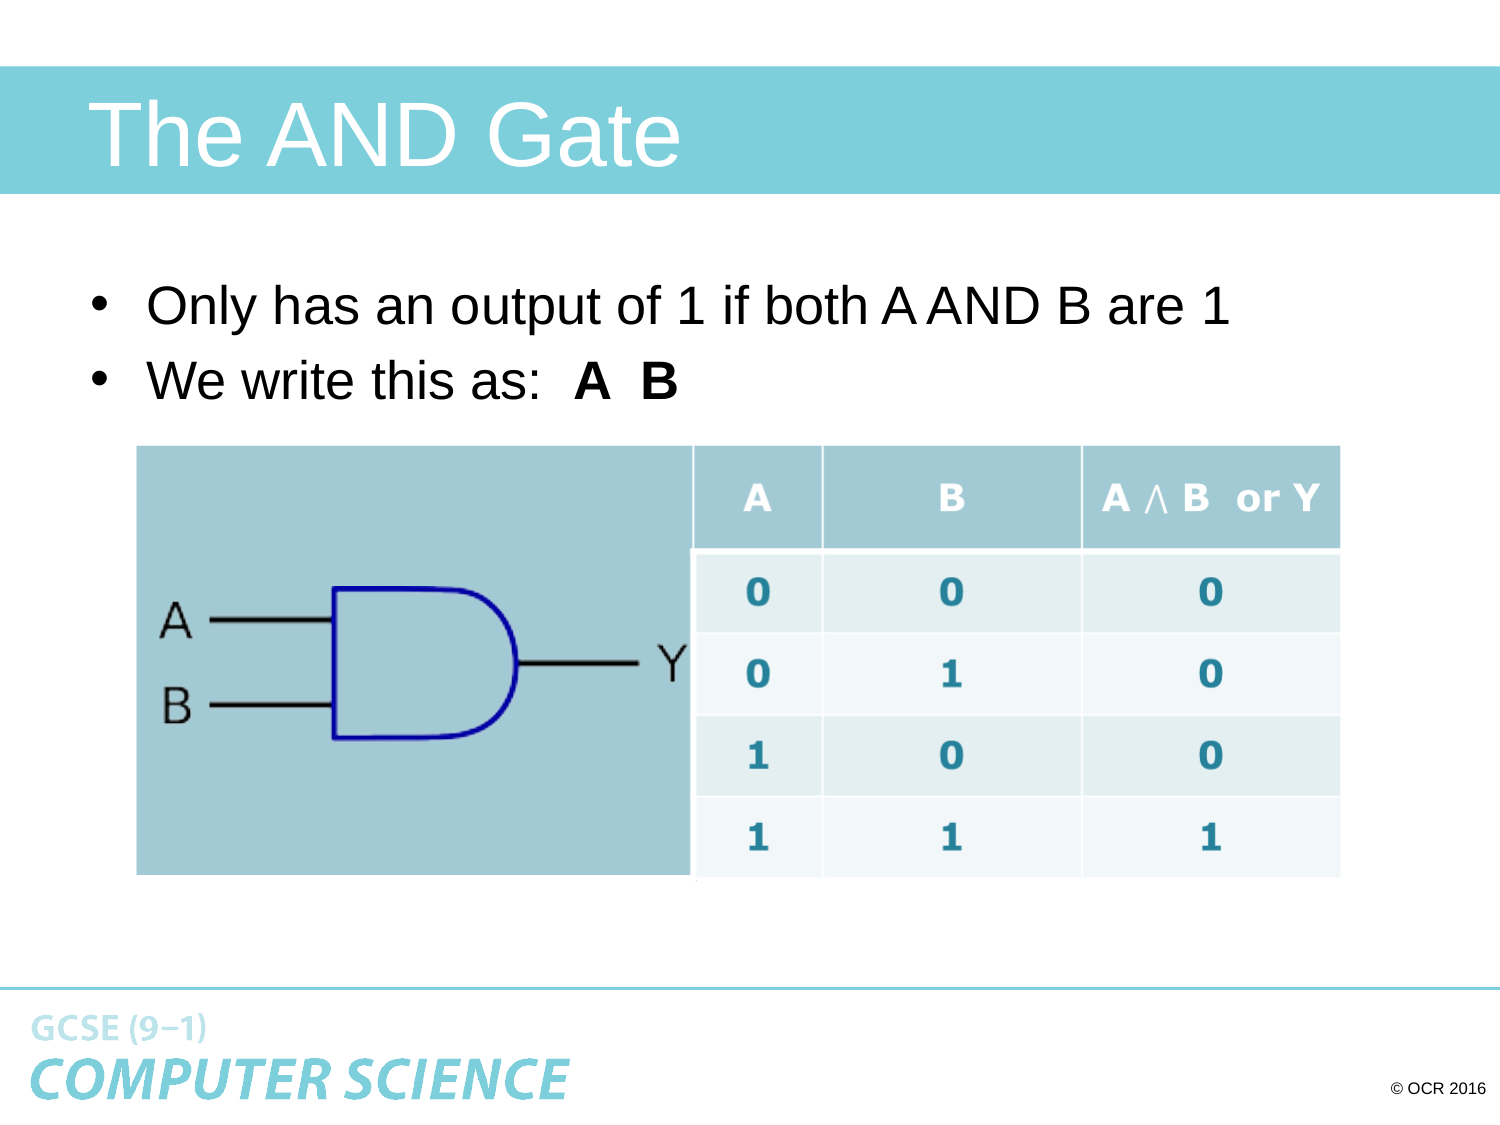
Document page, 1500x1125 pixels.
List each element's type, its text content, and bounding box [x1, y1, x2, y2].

picture [0, 987, 1500, 1124]
title The AND Gate [0, 66, 1500, 194]
picture [135, 444, 1342, 882]
